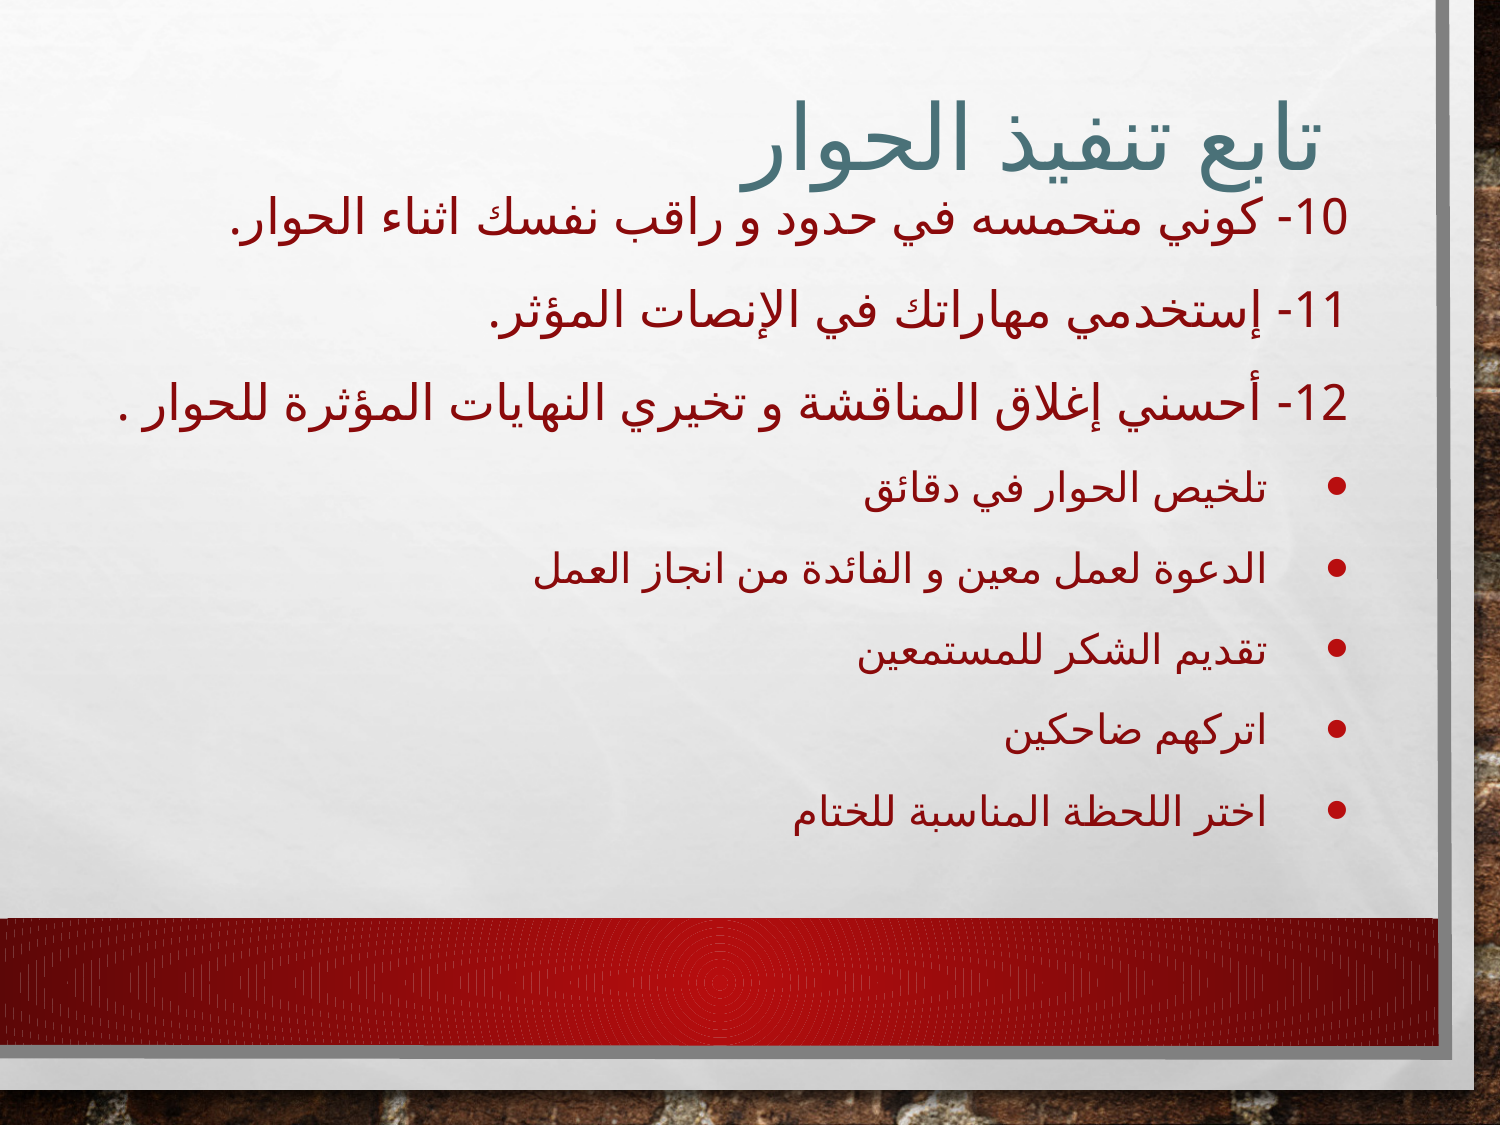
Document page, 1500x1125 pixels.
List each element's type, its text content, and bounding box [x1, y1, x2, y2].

title تابع تنفيذ الحوار [84, 46, 1364, 231]
picture [0, 0, 1500, 1125]
list 10- كوني متحمسه في حدود و راقب نفسك اثناء الحوار. 11- إستخدمي مهاراتك في الإنصات المؤثر. 12- أحسني إغلاق المناقشة و تخيري النهايات المؤثرة للحوار . تلخيص الحوار في دقائق الدعوة لعمل معين و الفائدة من انجاز العمل تقديم الشكر للمستمعين اتركهم ضاحكين اختر اللحظة المناسبة للختام [84, 231, 1364, 775]
